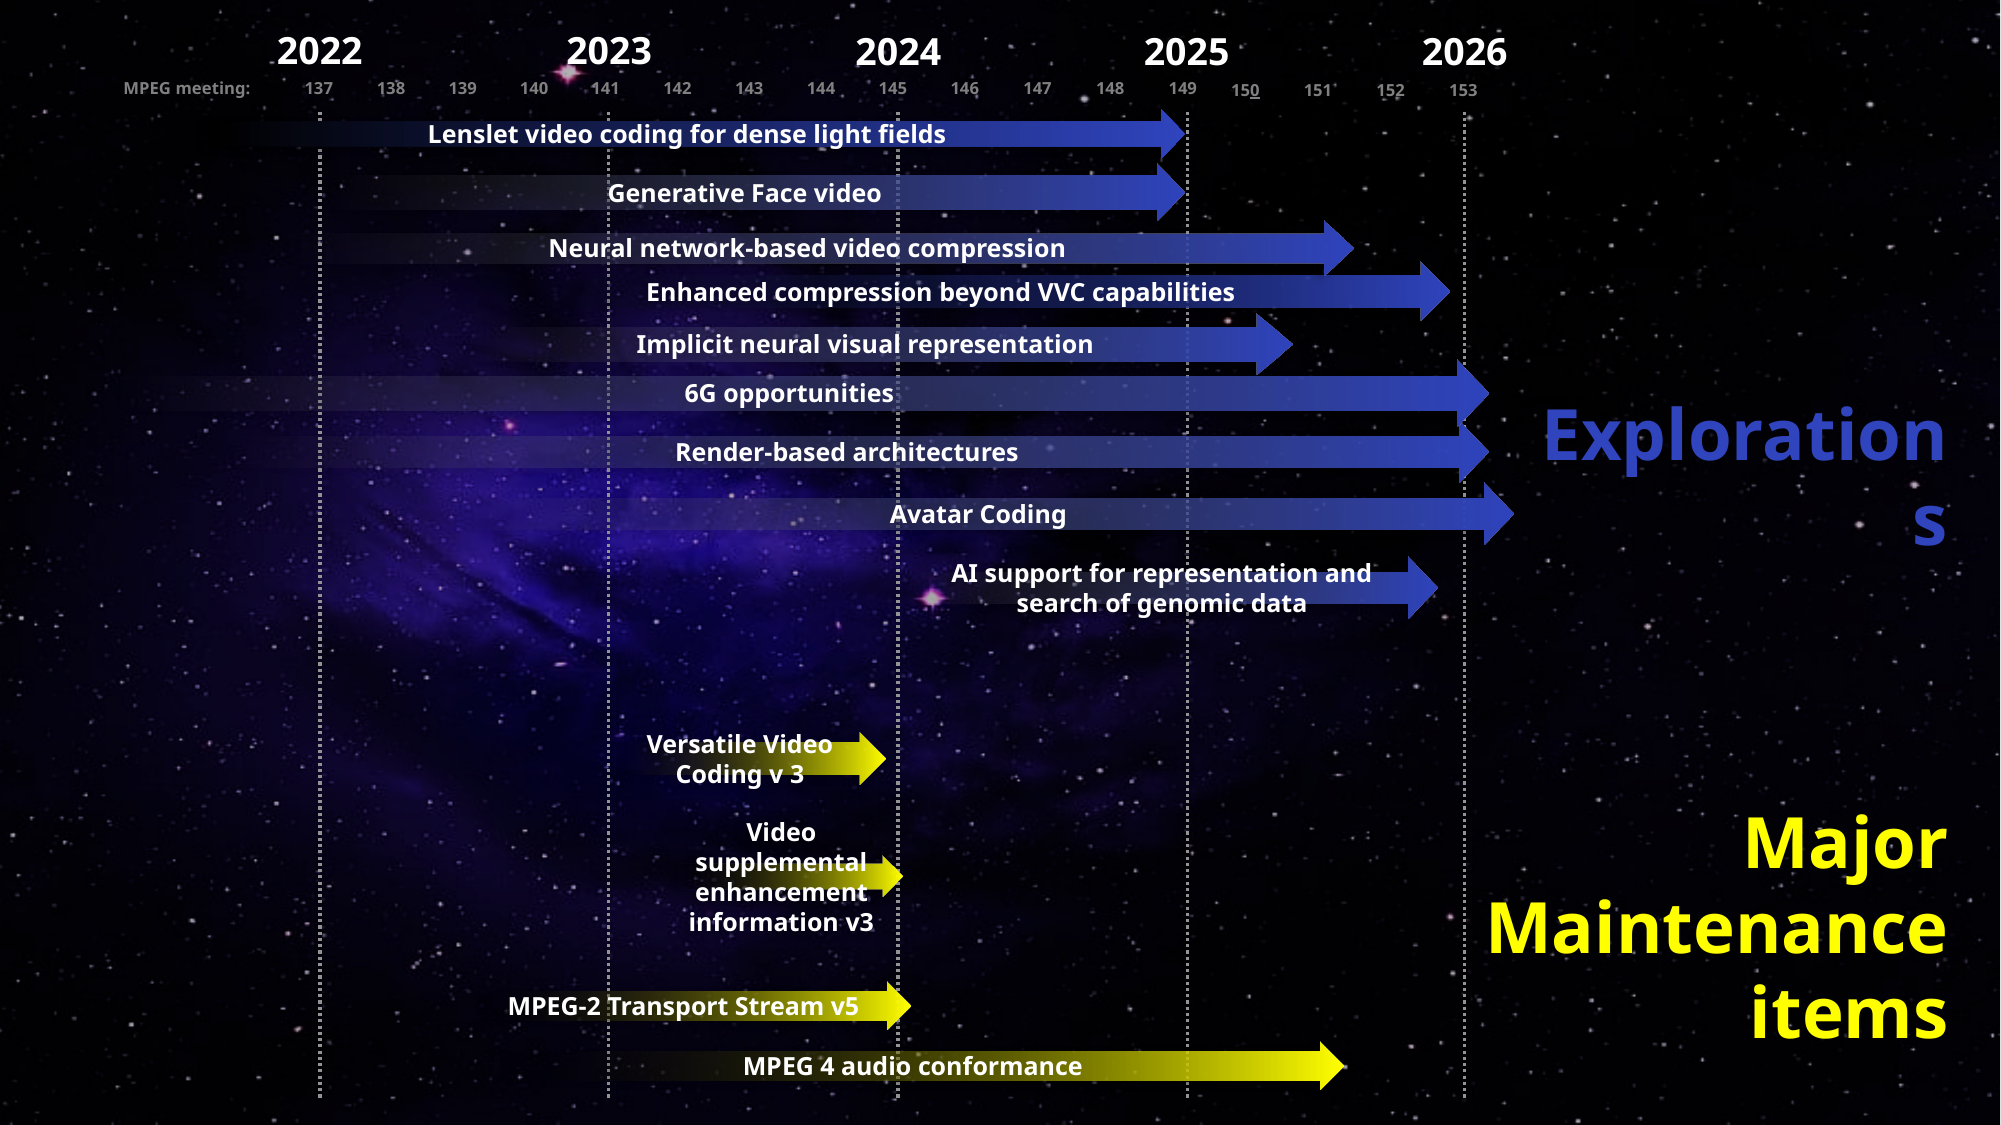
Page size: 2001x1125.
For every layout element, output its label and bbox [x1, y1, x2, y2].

text_box [208, 109, 1962, 1062]
picture [0, 0, 2001, 1125]
text_box [109, 20, 1516, 1101]
